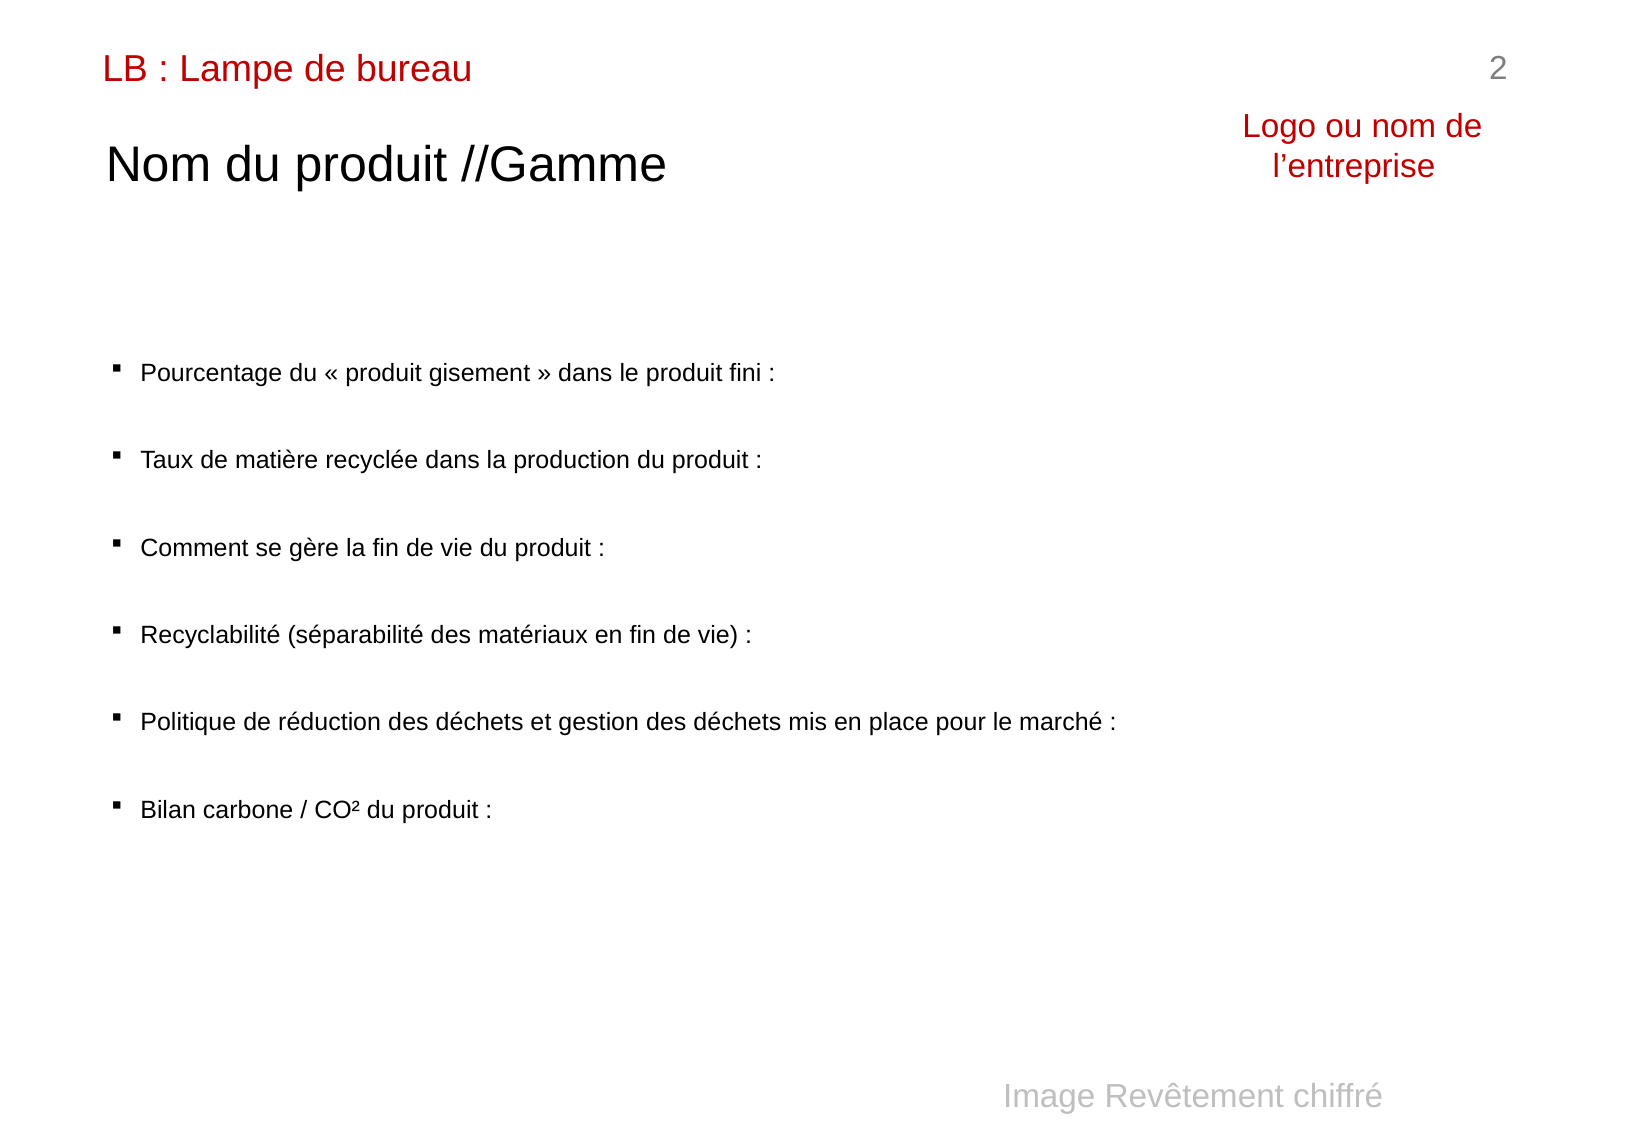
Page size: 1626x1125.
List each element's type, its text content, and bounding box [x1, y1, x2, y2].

title LB : Lampe de bureau [102, 19, 1426, 109]
slide_number 2 [1426, 19, 1523, 91]
text_box Nom du produit //Gamme [91, 109, 1523, 215]
text_box Logo ou nom de l’entreprise [1141, 91, 1567, 197]
text_box Pourcentage du « produit gisement » dans le produit fini : Taux de matière recyclée dans la production du produit : Comment se gère la fin de vie du produit : Recyclabilité (séparabilité des matériaux en fin de vie) : Politique de réduction des déchets et gestion des déchets mis en place pour le marché : Bilan carbone / CO² du produit : [81, 304, 1333, 1067]
text_box Image Revêtement chiffré [862, 1066, 1525, 1122]
